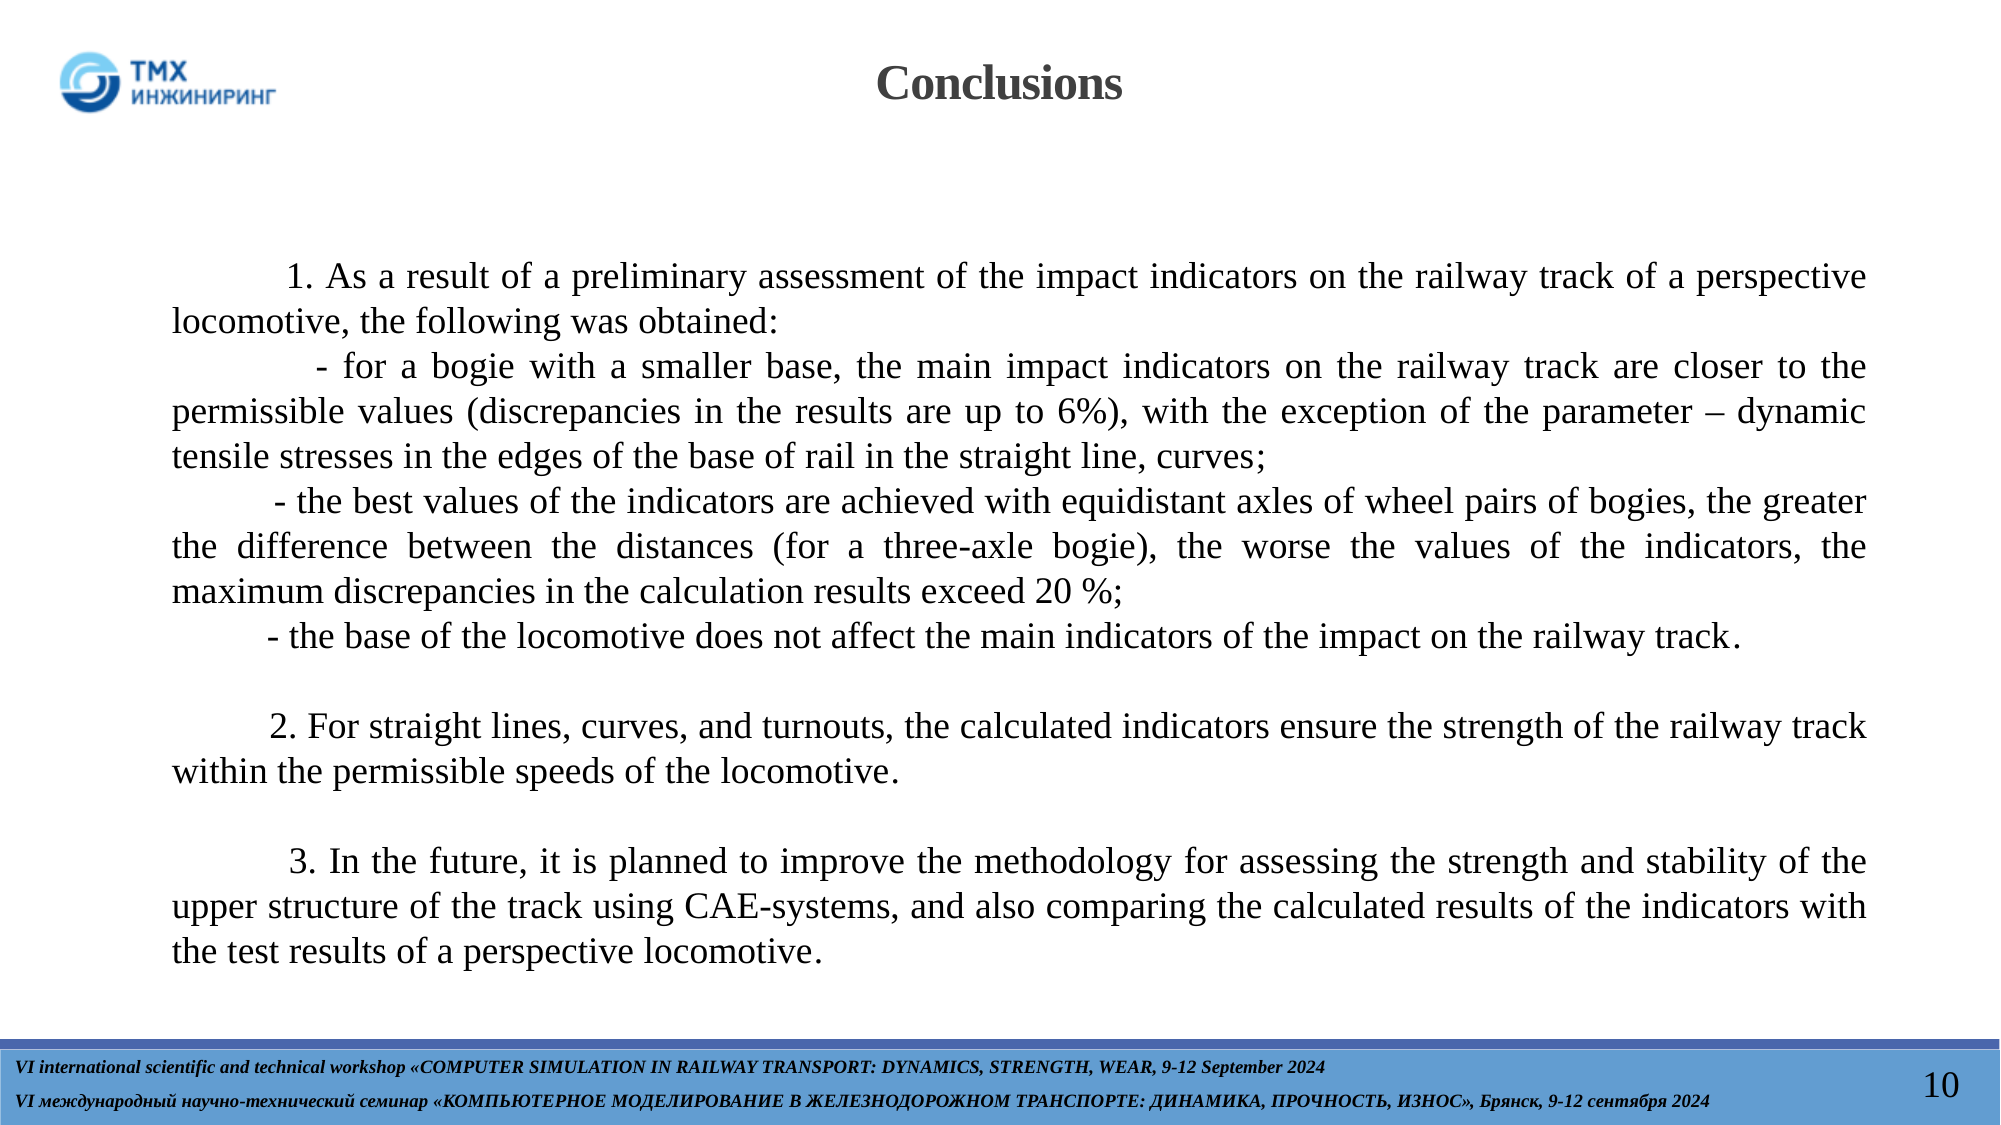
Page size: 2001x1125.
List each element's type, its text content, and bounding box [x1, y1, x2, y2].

text_box VI international scientific and technical workshop «COMPUTER SIMULATION IN RAILWAY TRANSPORT: DYNAMICS, STRENGTH, WEAR, 9-12 September 2024 VI международный научно-технический семинар «КОМПЬЮТЕРНОЕ МОДЕЛИРОВАНИЕ В ЖЕЛЕЗНОДОРОЖНОМ ТРАНСПОРТЕ: ДИНАМИКА, ПРОЧНОСТЬ, ИЗНОС», Брянск, 9-12 сентября 2024 [0, 1047, 1775, 1119]
picture [53, 46, 307, 119]
text_box 10 [1907, 1052, 1975, 1113]
text_box Conclusions [314, 47, 1830, 118]
text_box 1. As a result of a preliminary assessment of the impact indicators on the railway track of a perspective locomotive, the following was obtained: - for a bogie with a smaller base, the main impact indicators on the railway track are closer to the permissible values (discrepancies in the results are up to 6%), with the exception of the parameter – dynamic tensile stresses in the edges of the base of rail in the straight line, curves; - the best values of the indicators are achieved with equidistant axles of wheel pairs of bogies, the greater the difference between the distances (for a three-axle bogie), the worse the values of the indicators, the maximum discrepancies in the calculation results exceed 20 %; - the base of the locomotive does not affect the main indicators of the impact on the railway track. 2. For straight lines, curves, and turnouts, the calculated indicators ensure the strength of the railway track within the permissible speeds of the locomotive. 3. In the future, it is planned to improve the methodology for assessing the strength and stability of the upper structure of the track using CAE-systems, and also comparing the calculated results of the indicators with the test results of a perspective locomotive. [157, 243, 1885, 1024]
